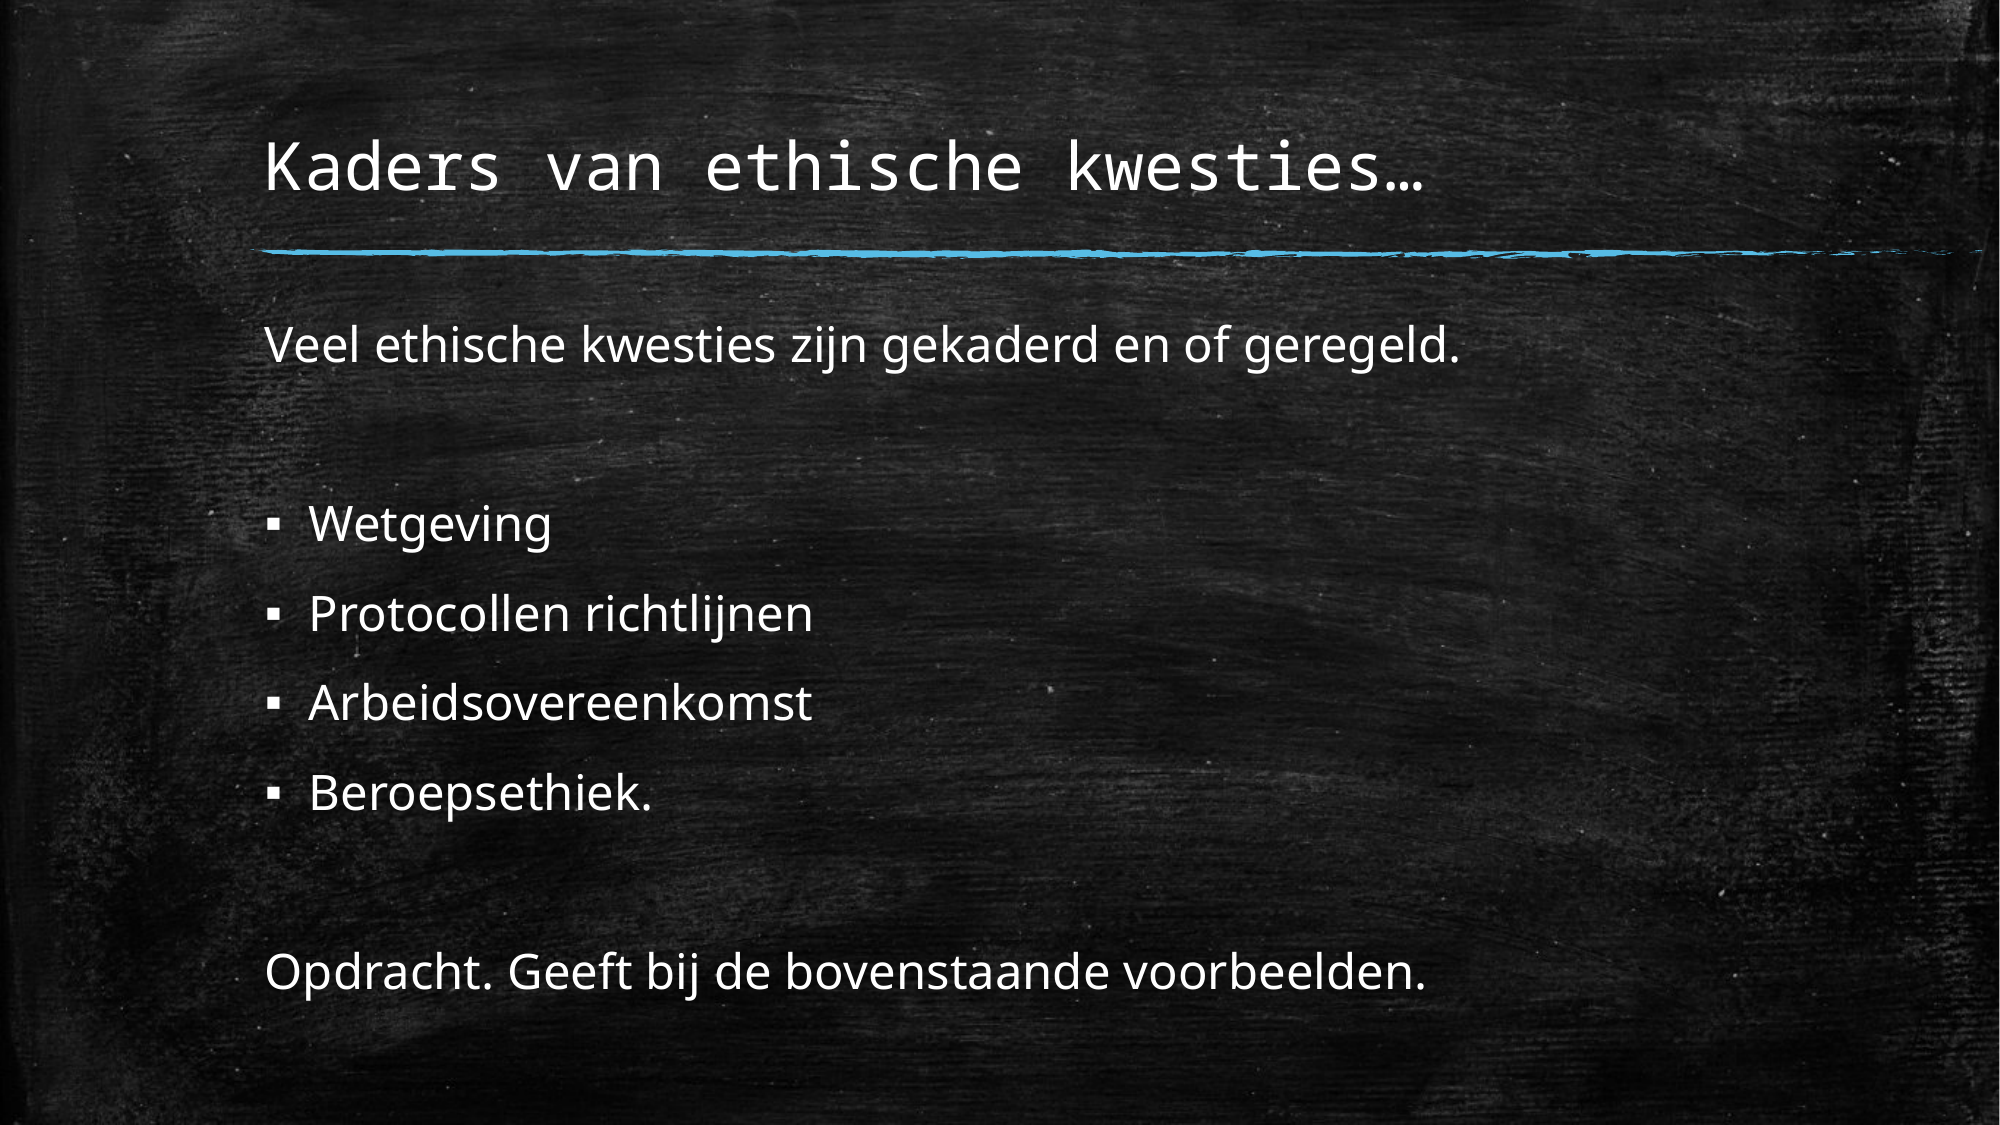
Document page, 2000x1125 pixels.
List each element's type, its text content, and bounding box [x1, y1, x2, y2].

title Kaders van ethische kwesties… [249, 45, 1750, 213]
list Veel ethische kwesties zijn gekaderd en of geregeld. Wetgeving Protocollen richtlijnen Arbeidsovereenkomst Beroepsethiek. Opdracht. Geeft bij de bovenstaande voorbeelden. [249, 312, 1750, 1013]
